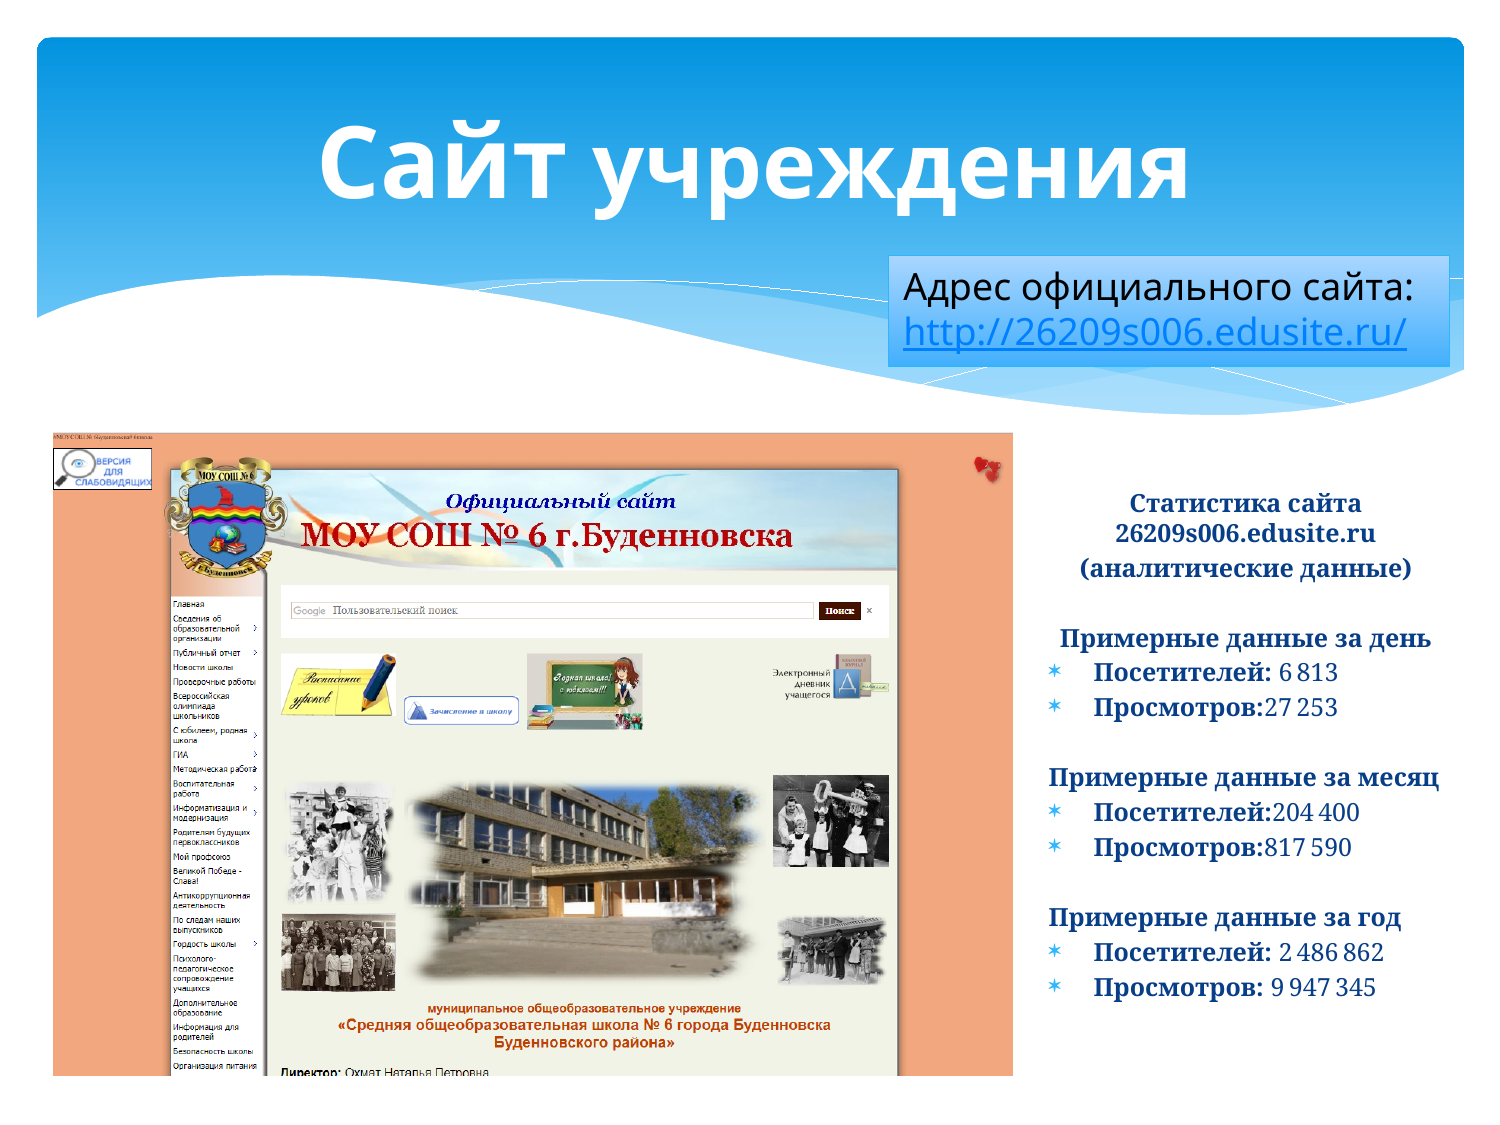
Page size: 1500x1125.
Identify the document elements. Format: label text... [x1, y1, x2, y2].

text_box Адрес официального сайта: http://26209s006.edusite.ru/ [888, 255, 1450, 367]
list Статистика сайта 26209s006.edusite.ru (аналитические данные) Примерные данные за день Посетителей: 6 813 Просмотров:27 253 Примерные данные за месяц Посетителей:204 400 Просмотров:817 590 Примерные данные за год Посетителей: 2 486 862 Просмотров: 9 947 345 [1033, 479, 1460, 1048]
title Сайт учреждения [74, 55, 1436, 262]
picture [52, 432, 1014, 1076]
